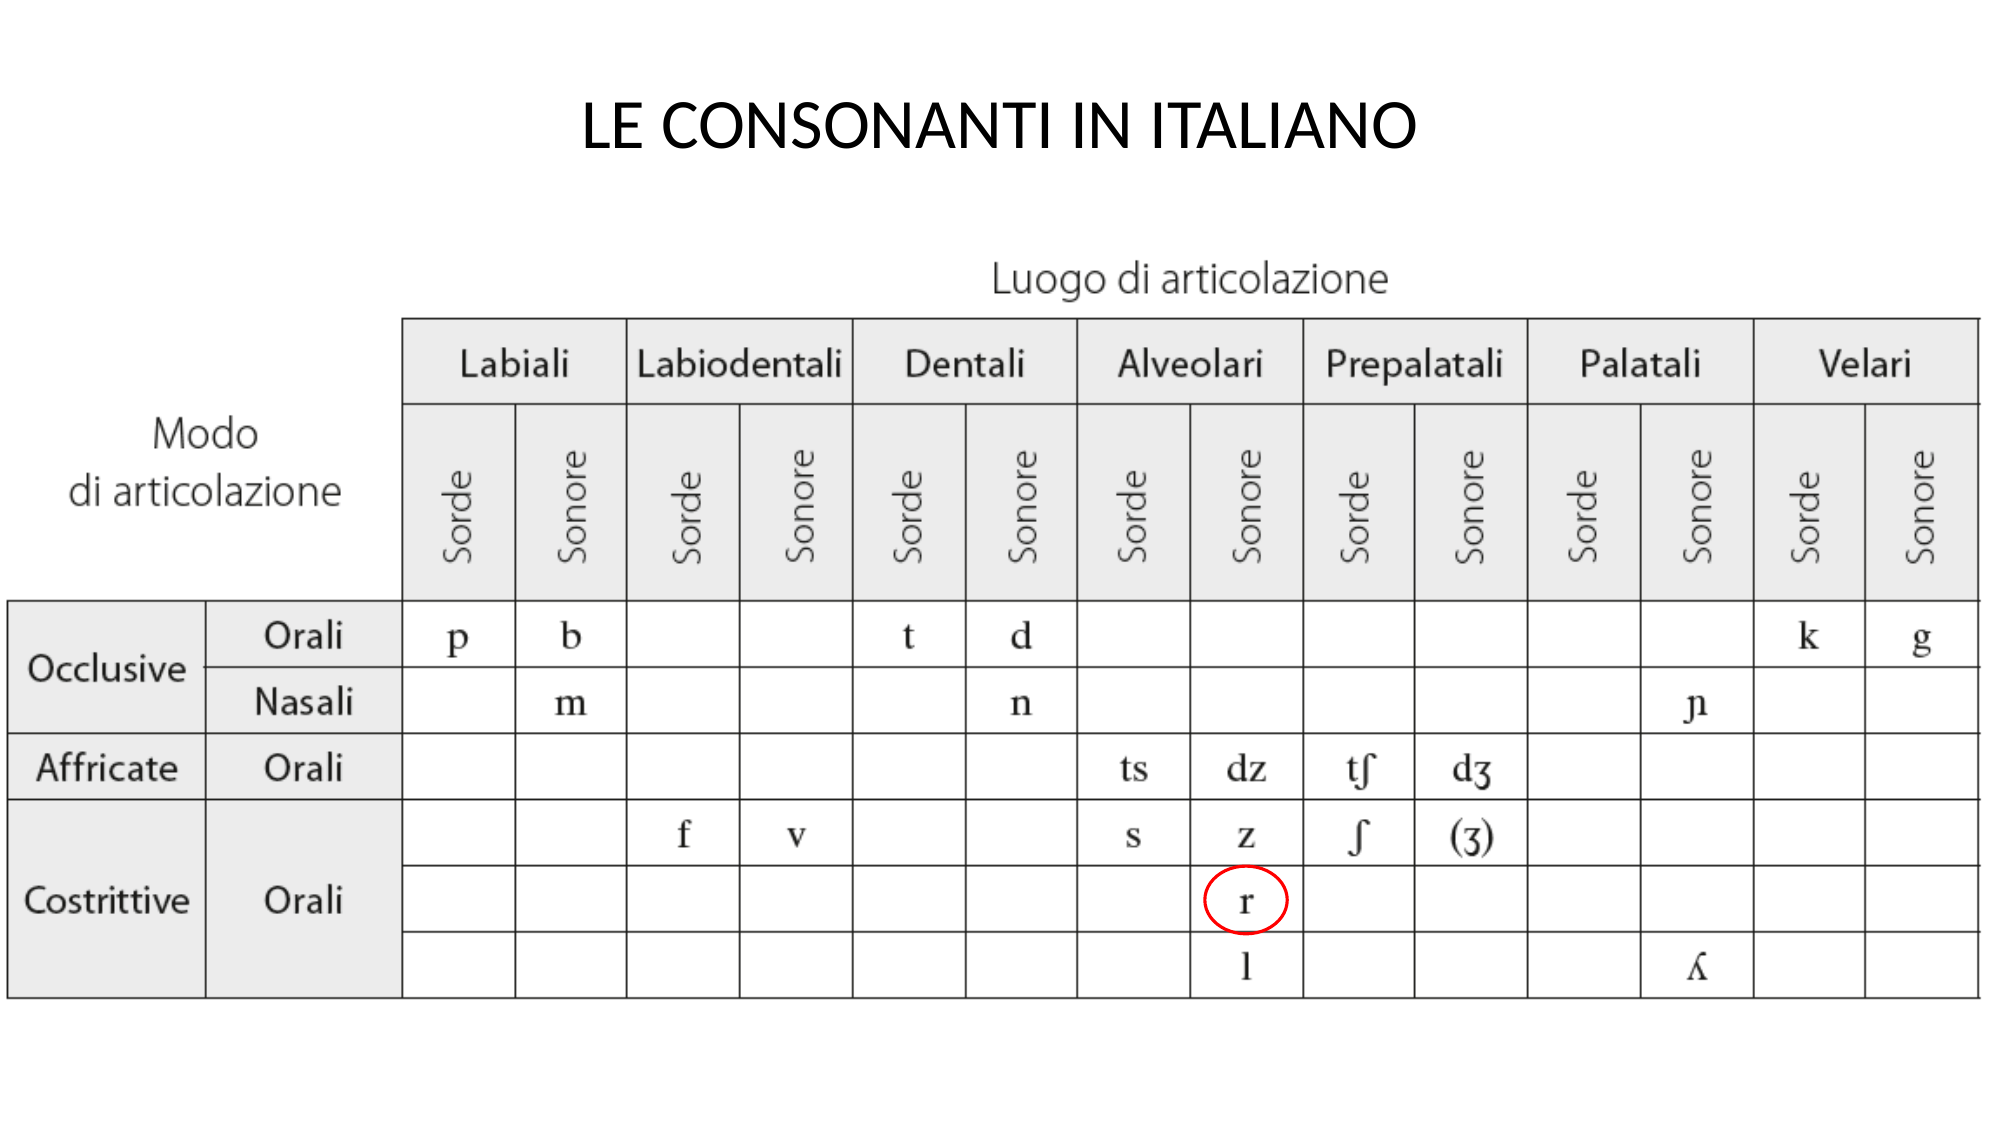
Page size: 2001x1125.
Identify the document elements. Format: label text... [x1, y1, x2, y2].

text_box LE CONSONANTI IN ITALIANO [500, 70, 1500, 170]
picture [0, 238, 2000, 1015]
